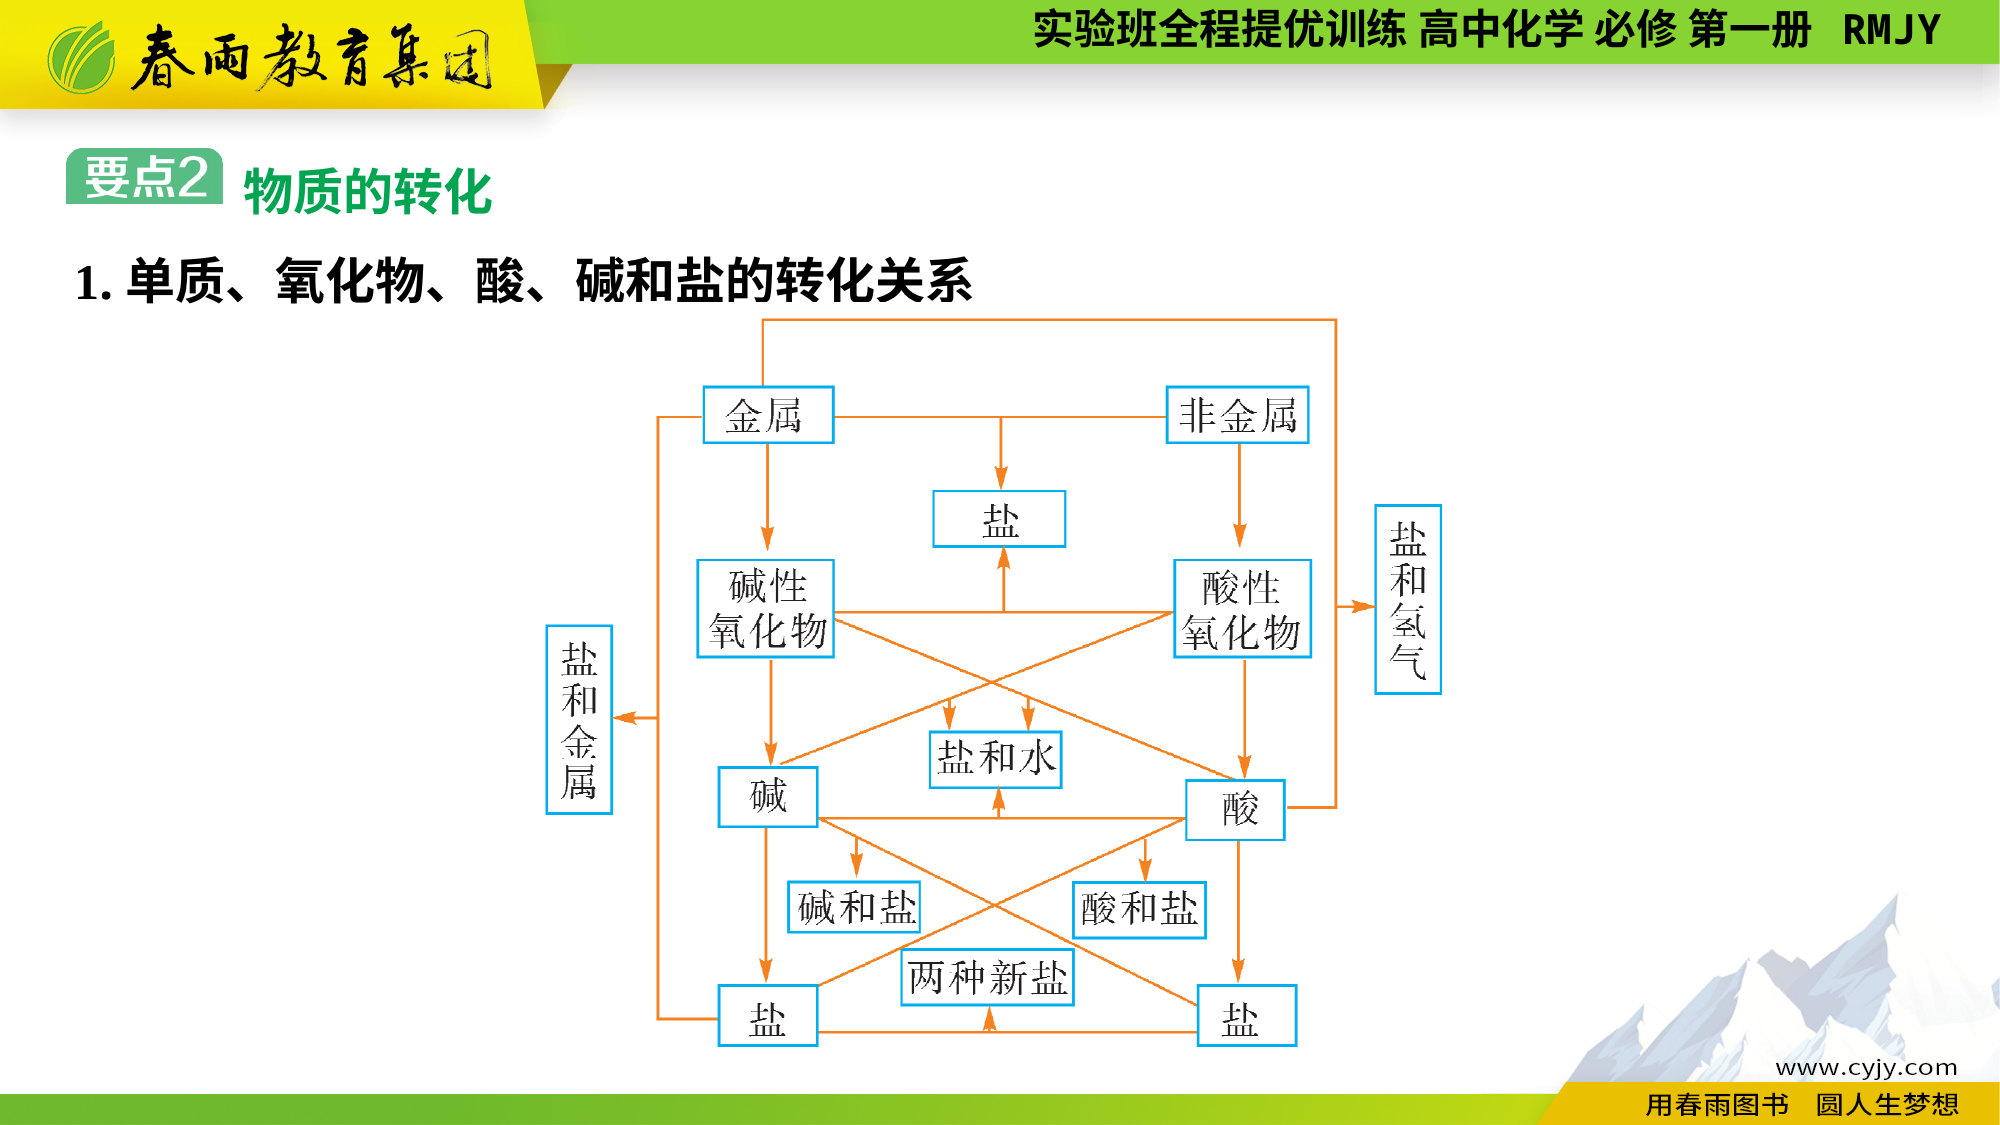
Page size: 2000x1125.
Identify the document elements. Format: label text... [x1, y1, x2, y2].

picture [0, 0, 2000, 1125]
list 物质的转化 1.单质、氧化物、酸、碱和盐的转化关系 [59, 122, 1944, 400]
